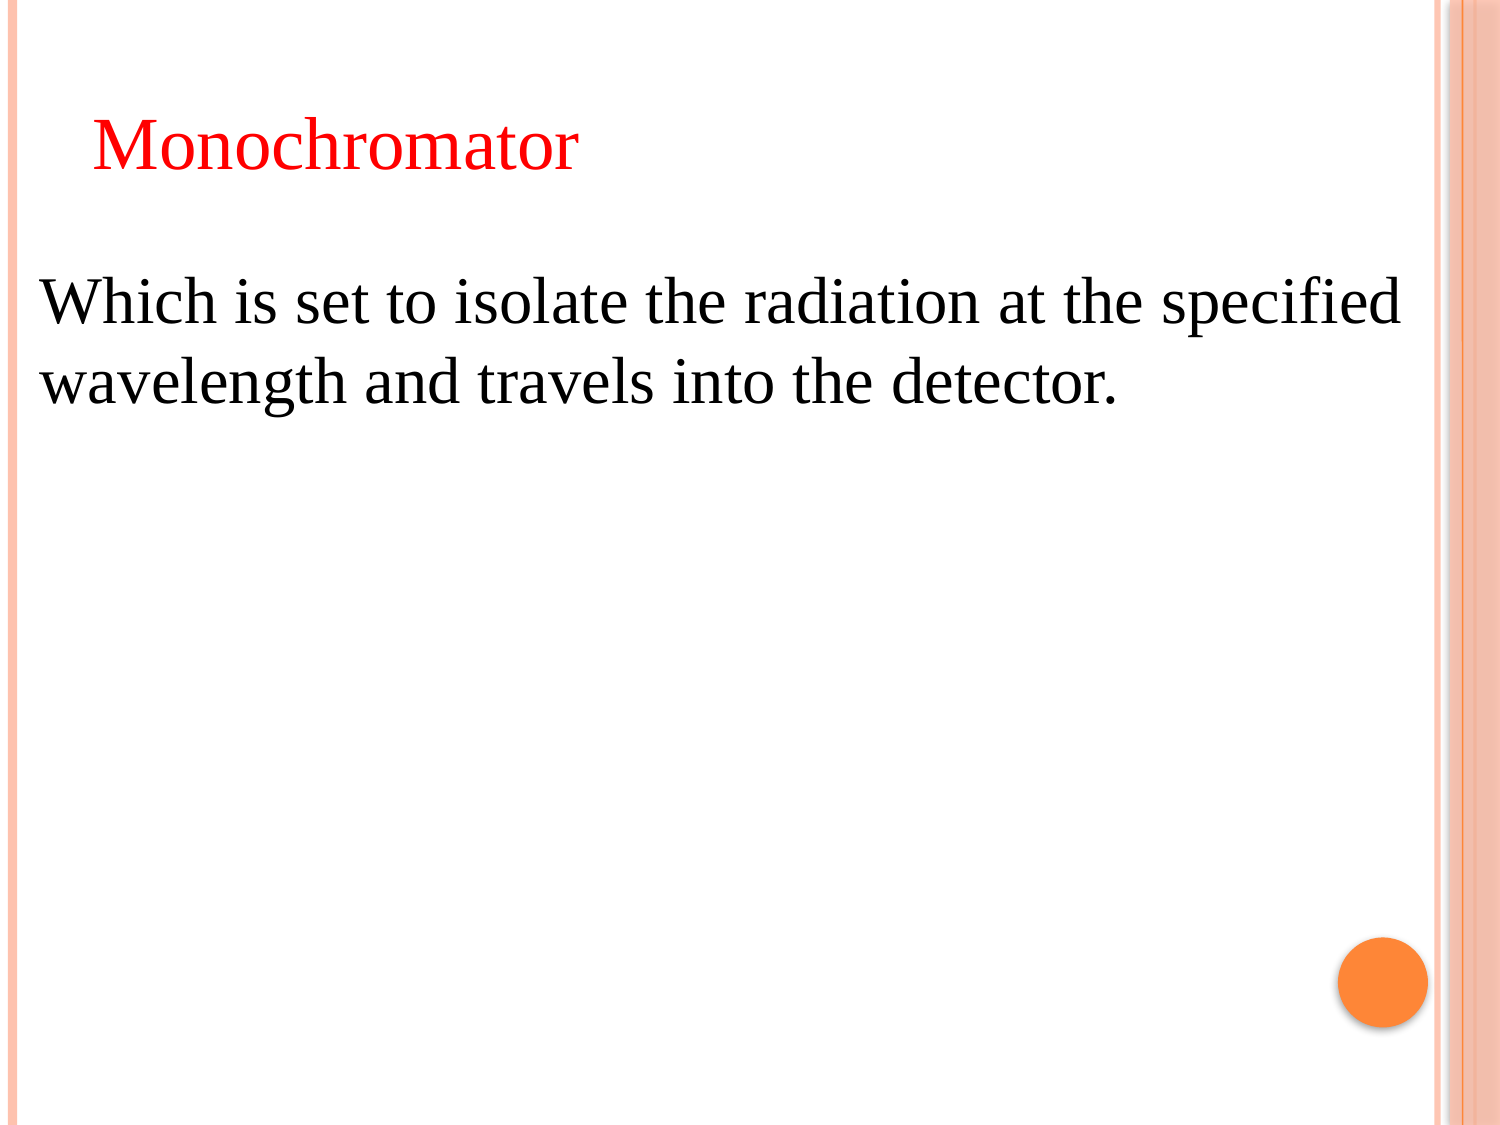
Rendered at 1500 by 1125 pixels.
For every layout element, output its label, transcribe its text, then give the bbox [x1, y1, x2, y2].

text_box Monochromator [77, 87, 595, 193]
text_box Which is set to isolate the radiation at the specified wavelength and travels into the detector. [24, 249, 1425, 425]
